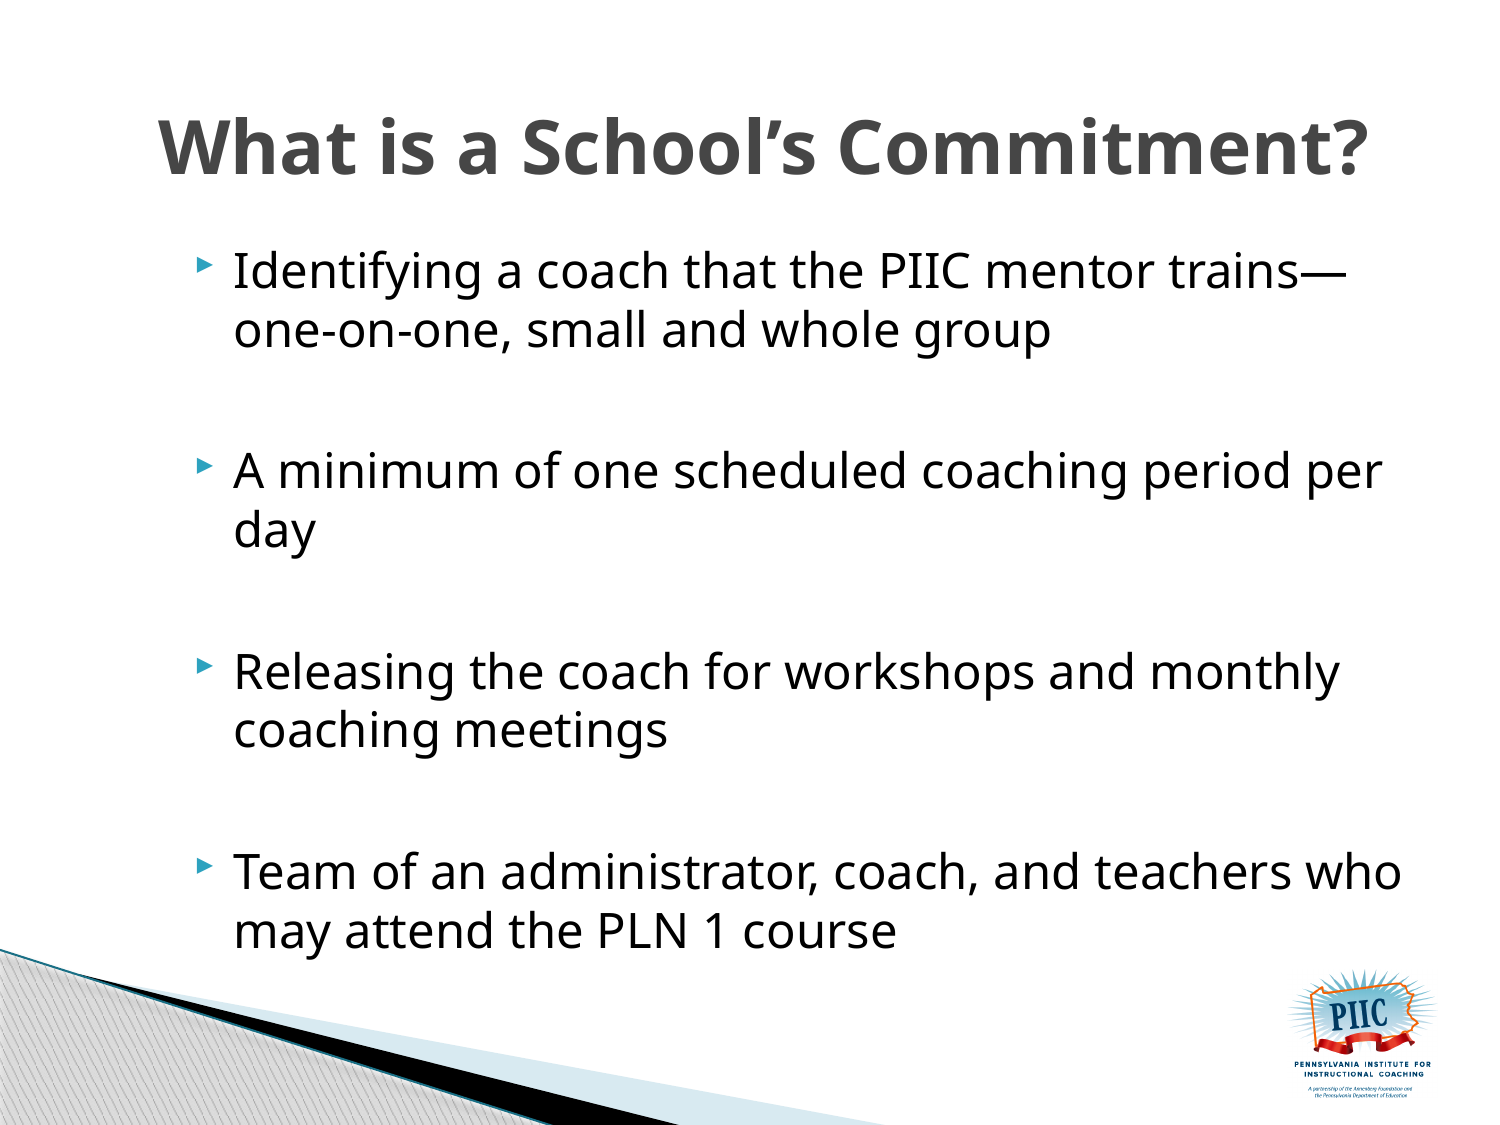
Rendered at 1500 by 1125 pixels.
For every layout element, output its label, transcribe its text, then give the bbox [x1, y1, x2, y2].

title What is a School’s Commitment? [125, 24, 1404, 265]
picture [1287, 969, 1438, 1099]
list Identifying a coach that the PIIC mentor trains—one-on-one, small and whole group A minimum of one scheduled coaching period per day Releasing the coach for workshops and monthly coaching meetings Team of an administrator, coach, and teachers who may attend the PLN 1 course [162, 232, 1438, 970]
